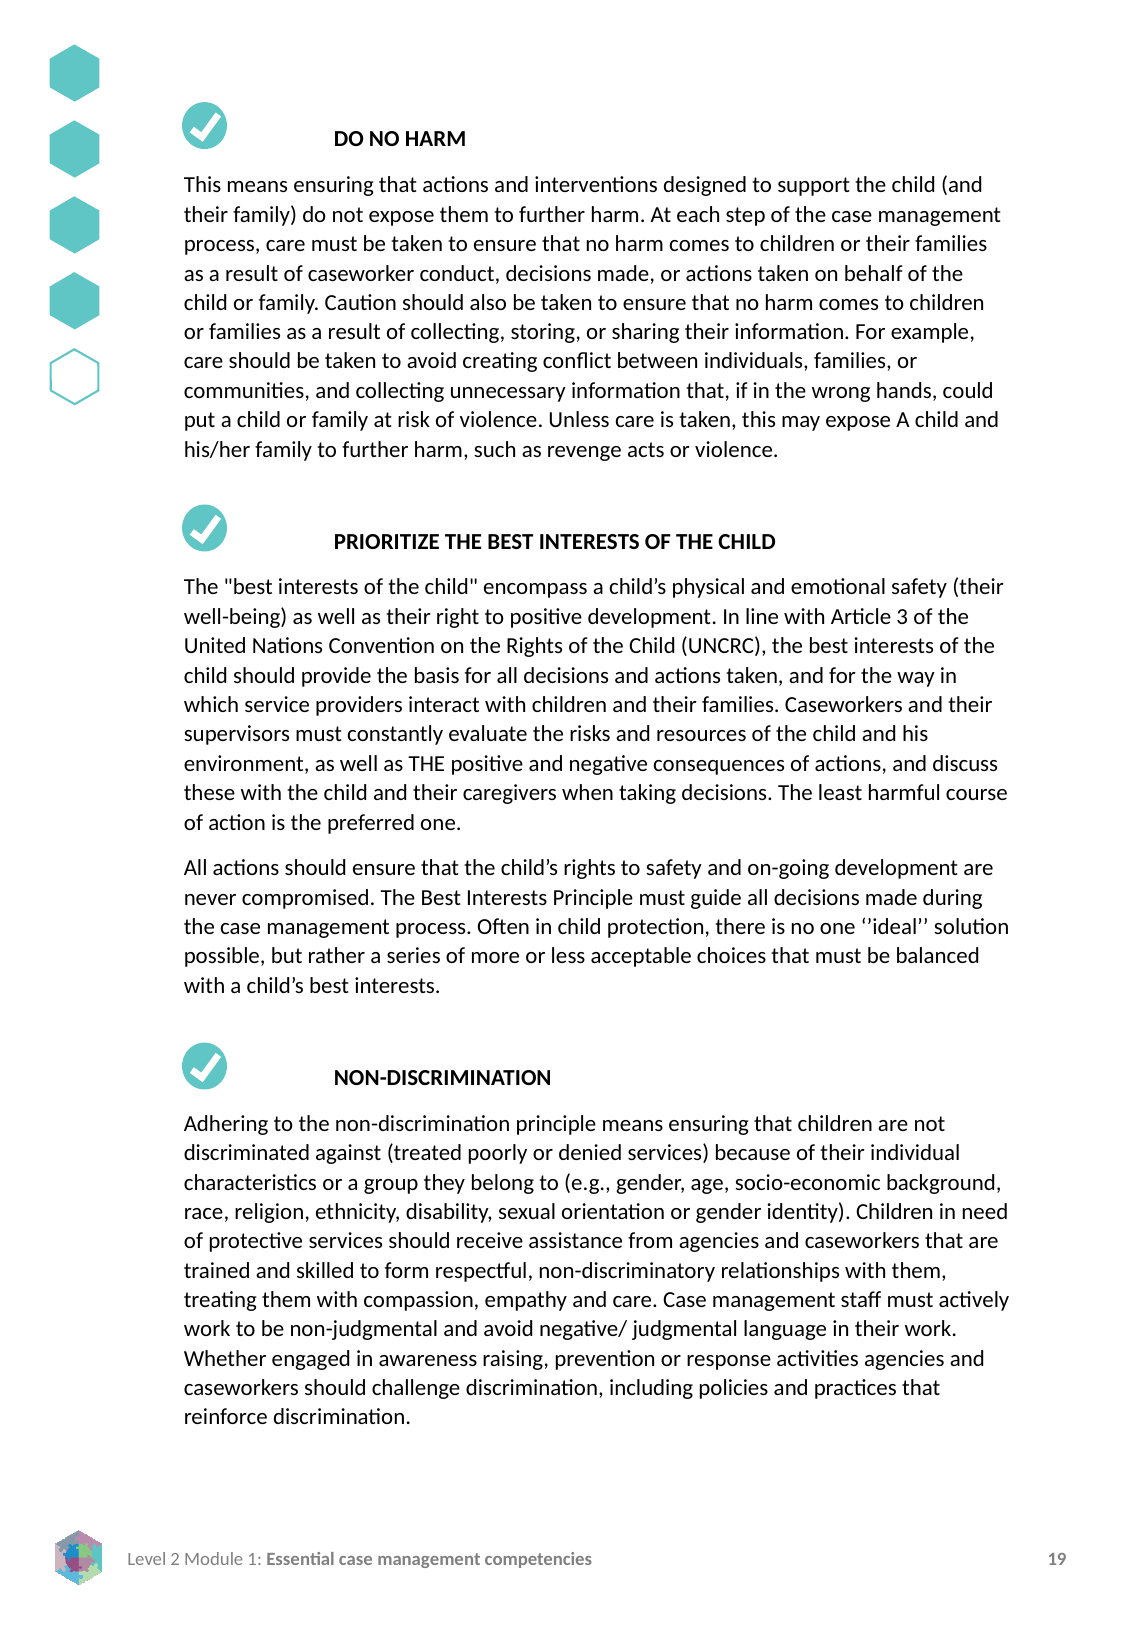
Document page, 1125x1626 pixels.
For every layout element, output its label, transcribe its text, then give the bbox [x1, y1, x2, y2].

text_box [182, 504, 227, 552]
text_box [49, 272, 100, 330]
text_box [49, 196, 100, 254]
text_box [49, 348, 100, 406]
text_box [182, 1042, 227, 1090]
picture [55, 1530, 102, 1585]
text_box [182, 102, 227, 150]
text_box DO NO HARM This means ensuring that actions and interventions designed to support the child (and their family) do not expose them to further harm. At each step of the case management process, care must be taken to ensure that no harm comes to children or their families as a result of caseworker conduct, decisions made, or actions taken on behalf of the child or family. Caution should also be taken to ensure that no harm comes to children or families as a result of collecting, storing, or sharing their information. For example, care should be taken to avoid creating conflict between individuals, families, or communities, and collecting unnecessary information that, if in the wrong hands, could put a child or family at risk of violence. Unless care is taken, this may expose A child and his/her family to further harm, such as revenge acts or violence. PRIORITIZE THE BEST INTERESTS OF THE CHILD The "best interests of the child" encompass a child’s physical and emotional safety (their well-being) as well as their right to positive development. In line with Article 3 of the United Nations Convention on the Rights of the Child (UNCRC), the best interests of the child should provide the basis for all decisions and actions taken, and for the way in which service providers interact with children and their families. Caseworkers and their supervisors must constantly evaluate the risks and resources of the child and his environment, as well as THE positive and negative consequences of actions, and discuss these with the child and their caregivers when taking decisions. The least harmful course of action is the preferred one. All actions should ensure that the child’s rights to safety and on-going development are never compromised. The Best Interests Principle must guide all decisions made during the case management process. Often in child protection, there is no one ‘’ideal’’ solution possible, but rather a series of more or less acceptable choices that must be balanced with a child’s best interests. NON-DISCRIMINATION Adhering to the non-discrimination principle means ensuring that children are not discriminated against (treated poorly or denied services) because of their individual characteristics or a group they belong to (e.g., gender, age, socio-economic background, race, religion, ethnicity, disability, sexual orientation or gender identity). Children in need of protective services should receive assistance from agencies and caseworkers that are trained and skilled to form respectful, non-discriminatory relationships with them, treating them with compassion, empathy and care. Case management staff must actively work to be non-judgmental and avoid negative/ judgmental language in their work. Whether engaged in awareness raising, prevention or response activities agencies and caseworkers should challenge discrimination, including policies and practices that reinforce discrimination. [169, 114, 1027, 1437]
text_box [49, 120, 100, 178]
text_box [49, 44, 100, 102]
